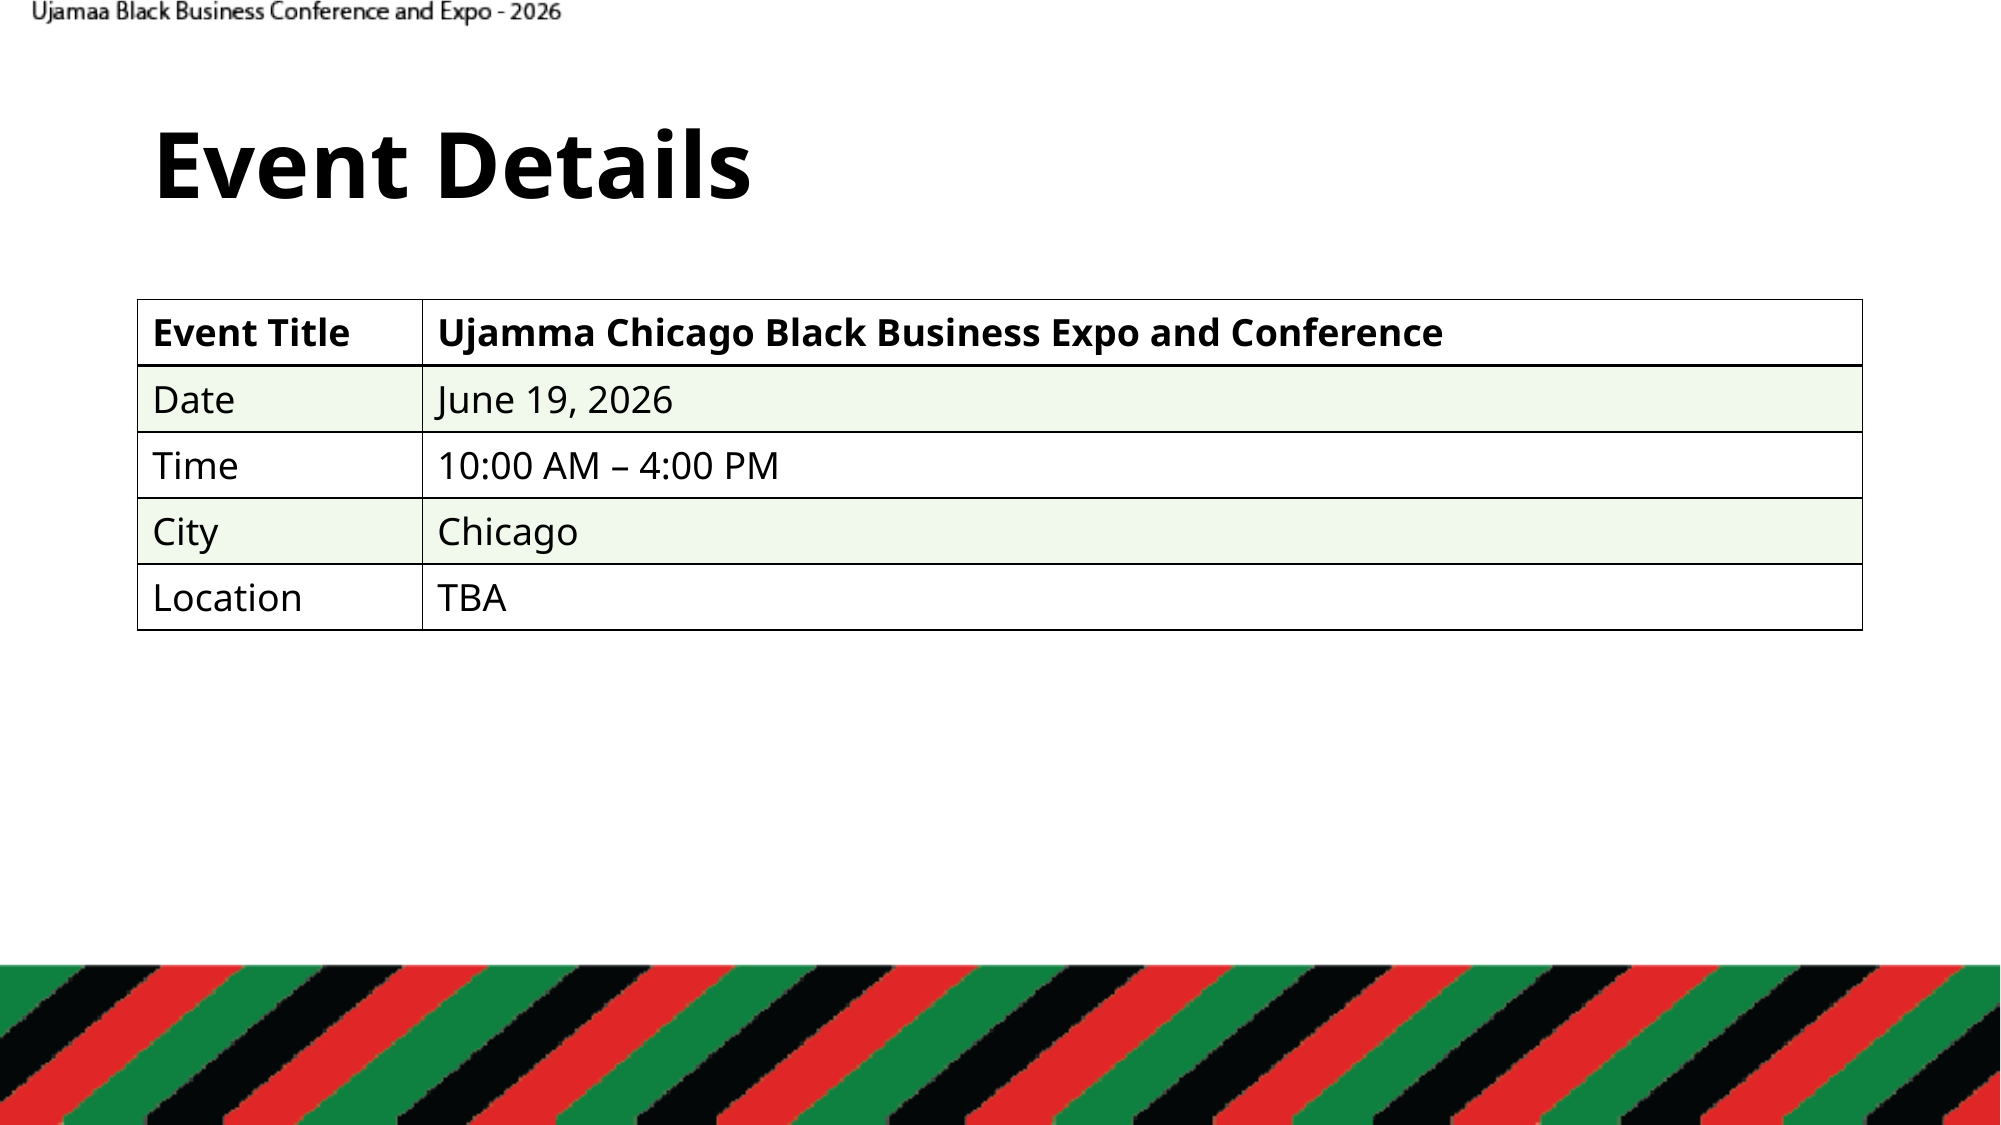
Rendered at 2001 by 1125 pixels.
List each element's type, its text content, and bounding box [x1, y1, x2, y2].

table_cell Date [138, 367, 422, 431]
title Event Details [137, 59, 1863, 278]
picture [0, 0, 2001, 1125]
table_cell Location [138, 565, 422, 629]
table_header Ujamma Chicago Black Business Expo and Conference [423, 300, 1862, 364]
table_cell June 19, 2026 [423, 367, 1862, 431]
table_cell Time [138, 433, 422, 497]
table_cell Chicago [423, 499, 1862, 563]
table_header Event Title [138, 300, 422, 364]
table_cell TBA [423, 565, 1862, 629]
table_cell 10:00 AM – 4:00 PM [423, 433, 1862, 497]
table_cell City [138, 499, 422, 563]
